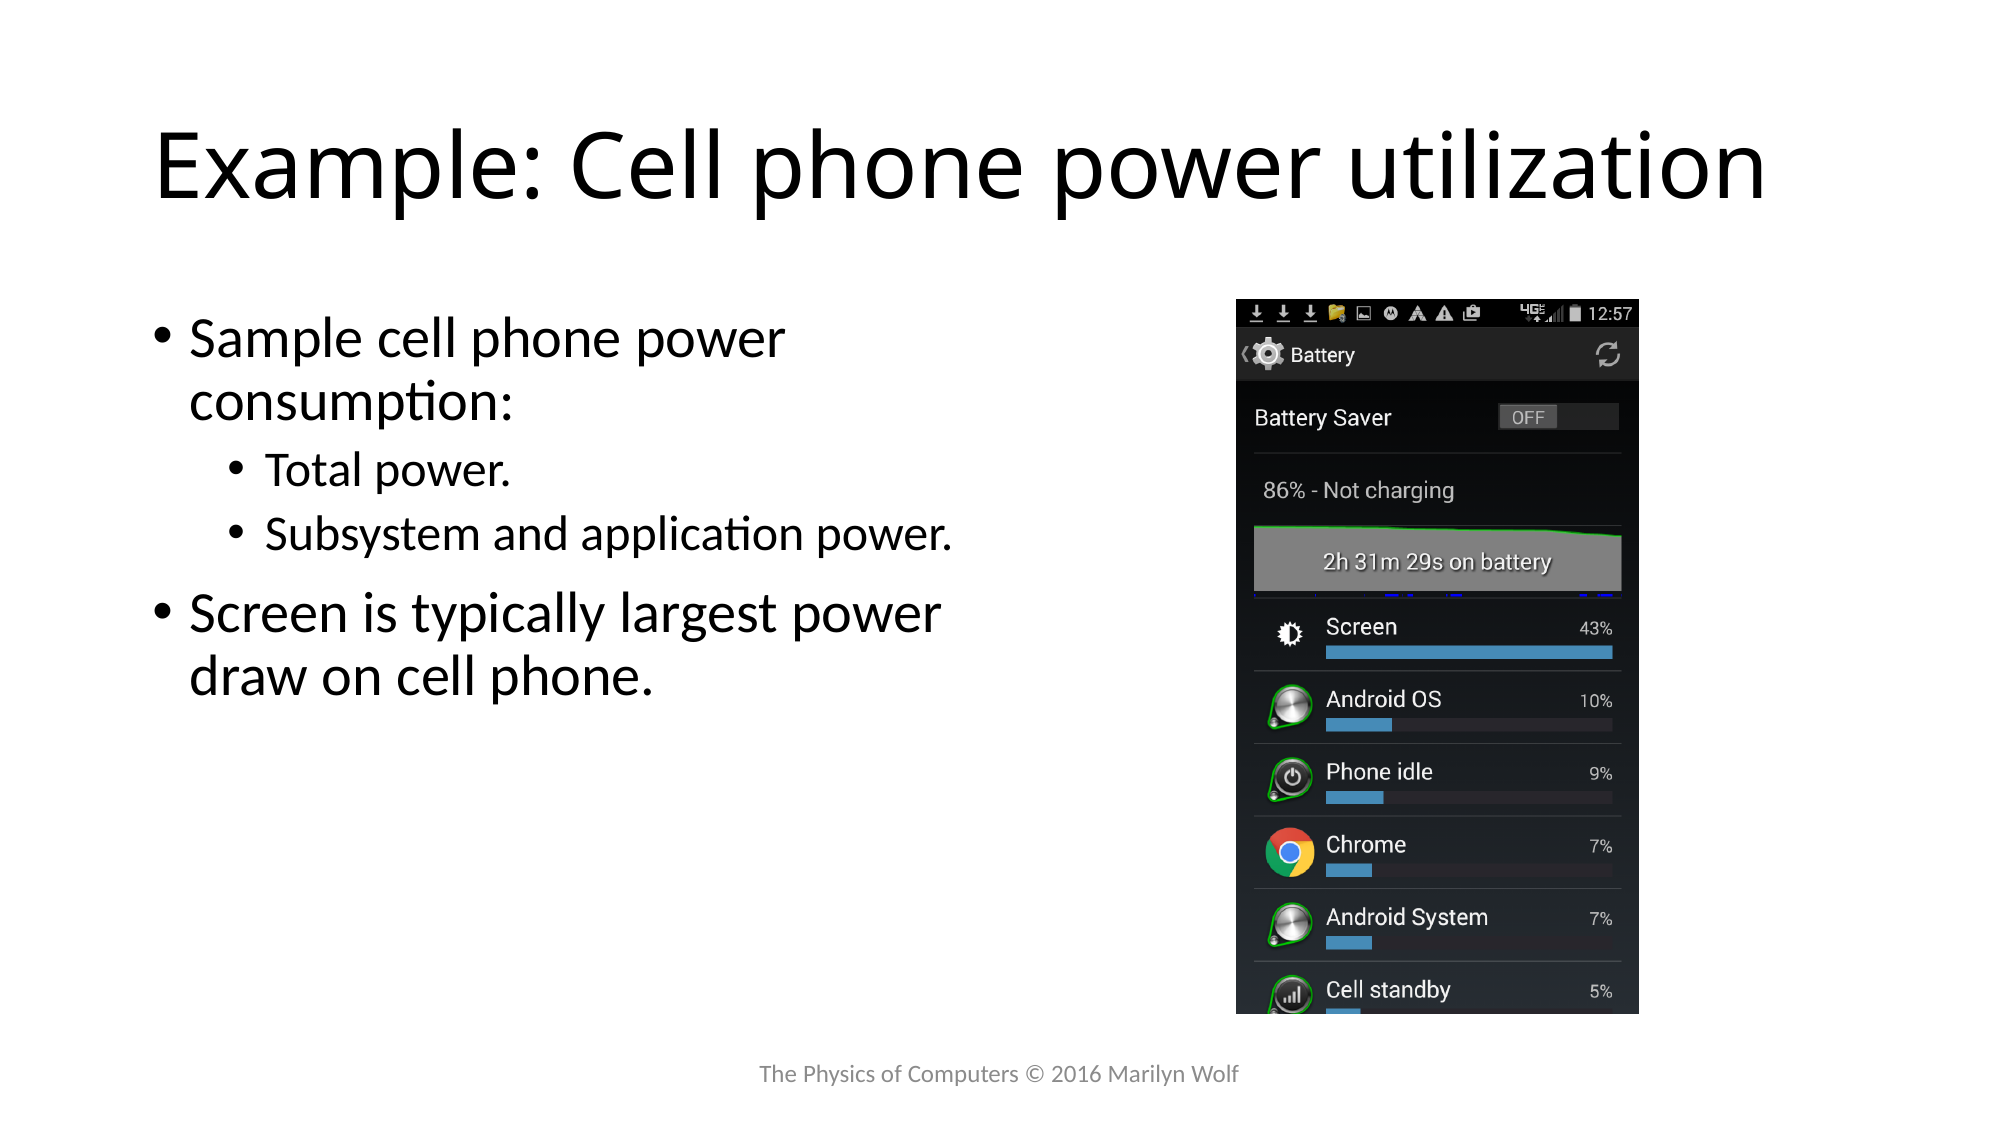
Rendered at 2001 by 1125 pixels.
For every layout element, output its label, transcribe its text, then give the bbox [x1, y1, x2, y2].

list Sample cell phone power consumption: Total power. Subsystem and application power. Screen is typically largest power draw on cell phone. [137, 299, 988, 1014]
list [1236, 299, 1639, 1014]
title Example: Cell phone power utilization [137, 59, 1863, 278]
footer The Physics of Computers © 2016 Marilyn Wolf [662, 1042, 1338, 1103]
